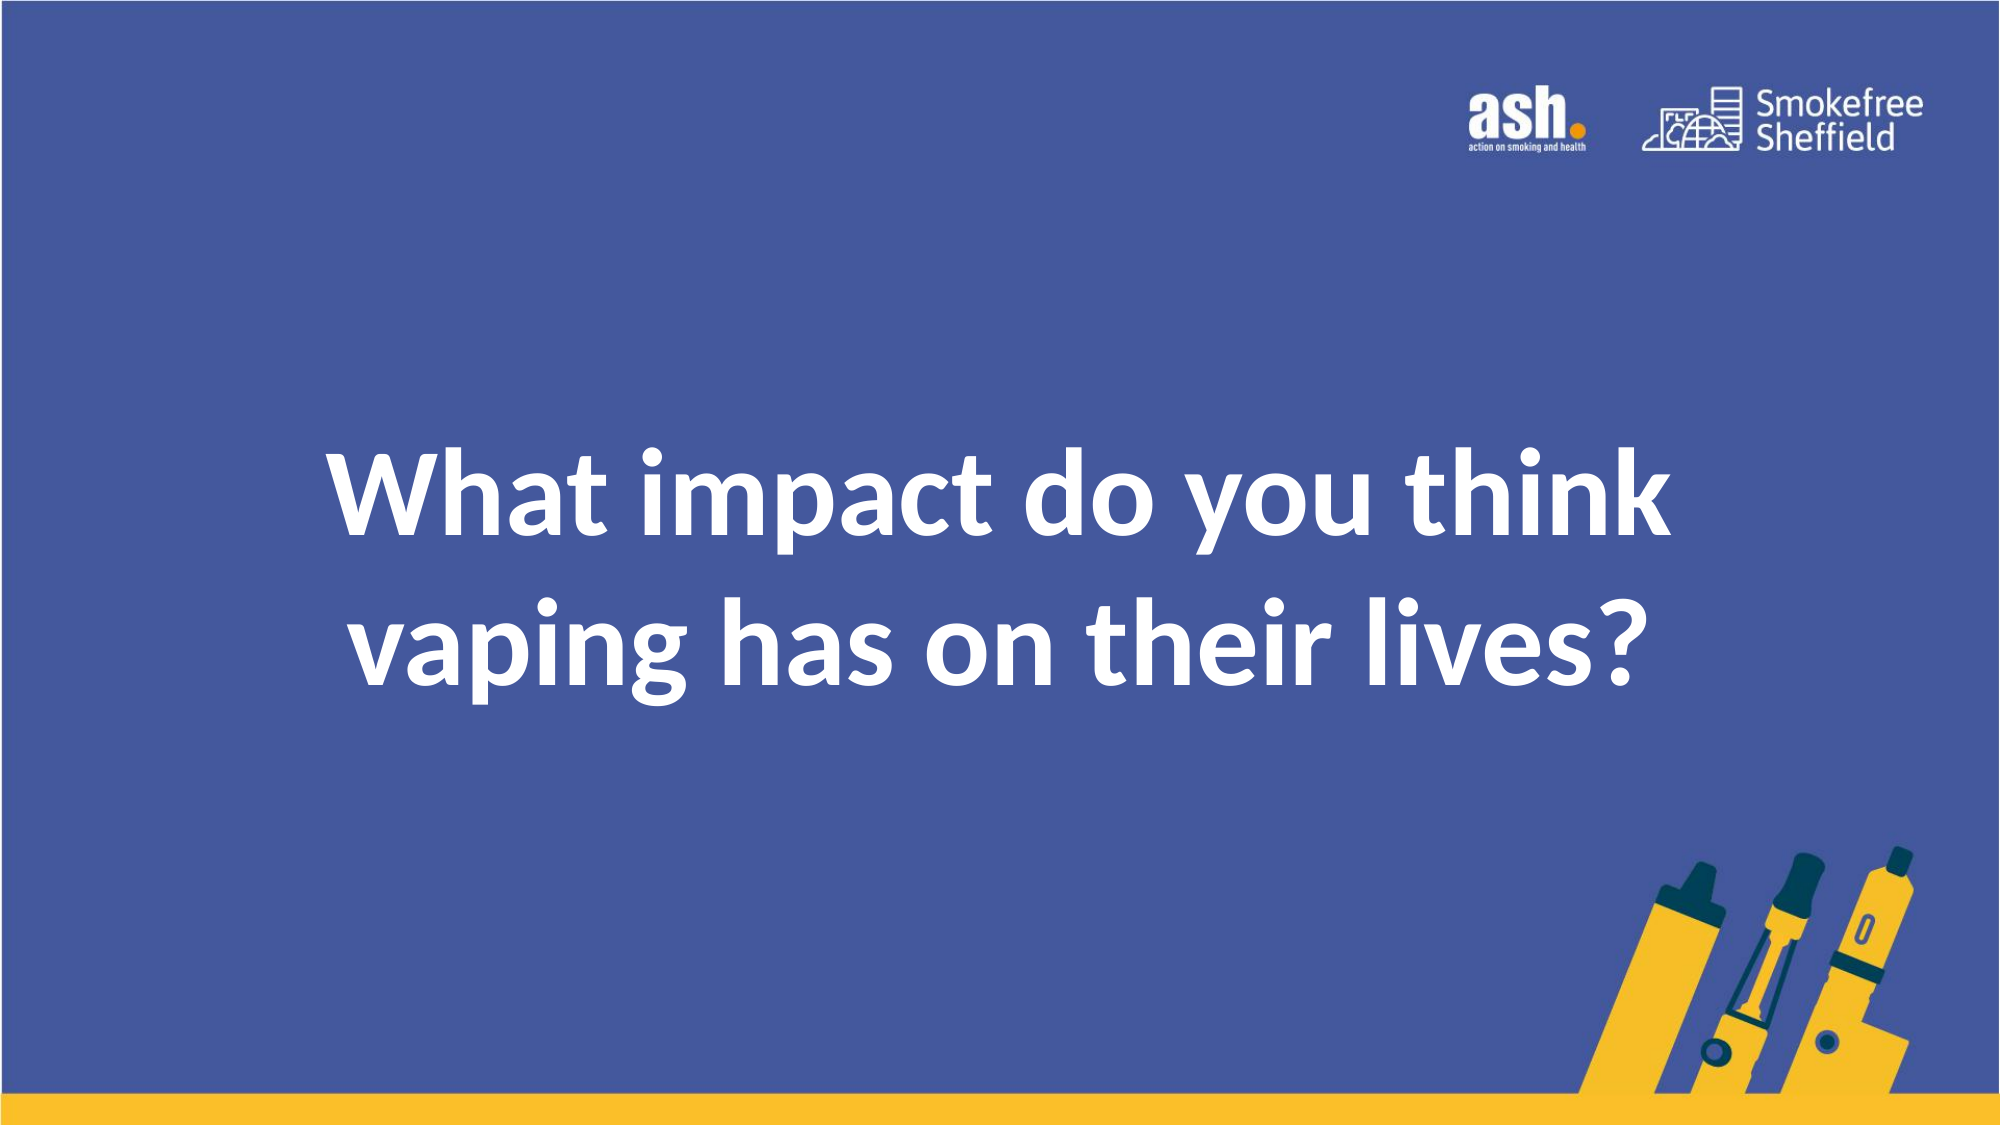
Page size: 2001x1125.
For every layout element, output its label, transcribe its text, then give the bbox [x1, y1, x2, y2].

text_box What impact do you think vaping has on their lives? [306, 403, 1694, 719]
picture [0, 0, 2000, 1125]
